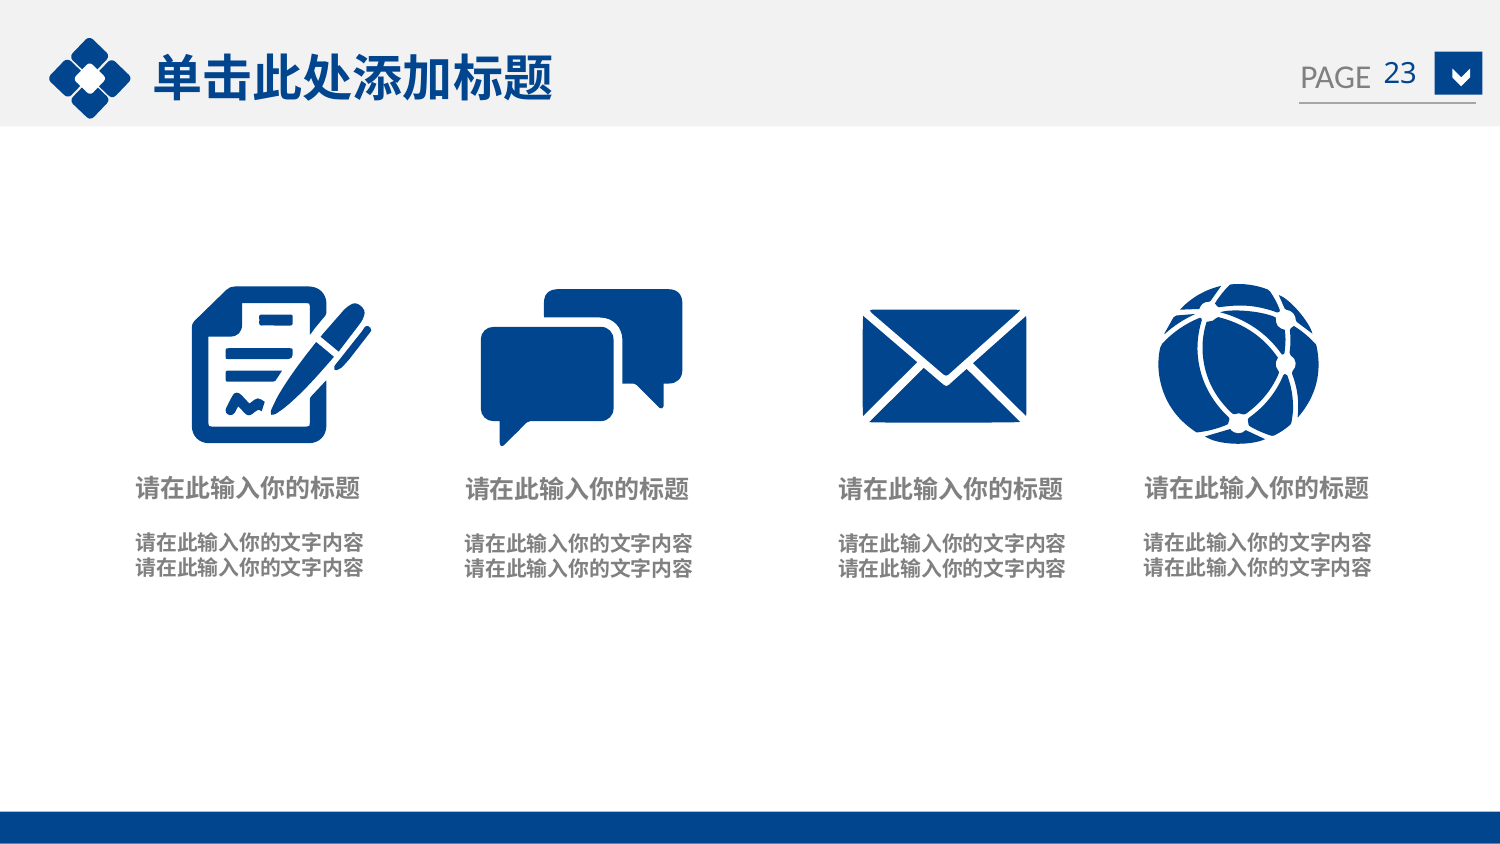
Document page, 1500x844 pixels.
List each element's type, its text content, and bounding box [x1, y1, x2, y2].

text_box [448, 466, 709, 588]
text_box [822, 466, 1083, 588]
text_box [119, 464, 380, 587]
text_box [480, 288, 683, 447]
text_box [1127, 464, 1389, 587]
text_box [191, 286, 372, 444]
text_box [52, 41, 127, 115]
slide_number 23 [1364, 51, 1437, 97]
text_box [862, 309, 1027, 424]
text_box 单击此处添加标题 [137, 38, 568, 114]
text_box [1157, 283, 1323, 447]
